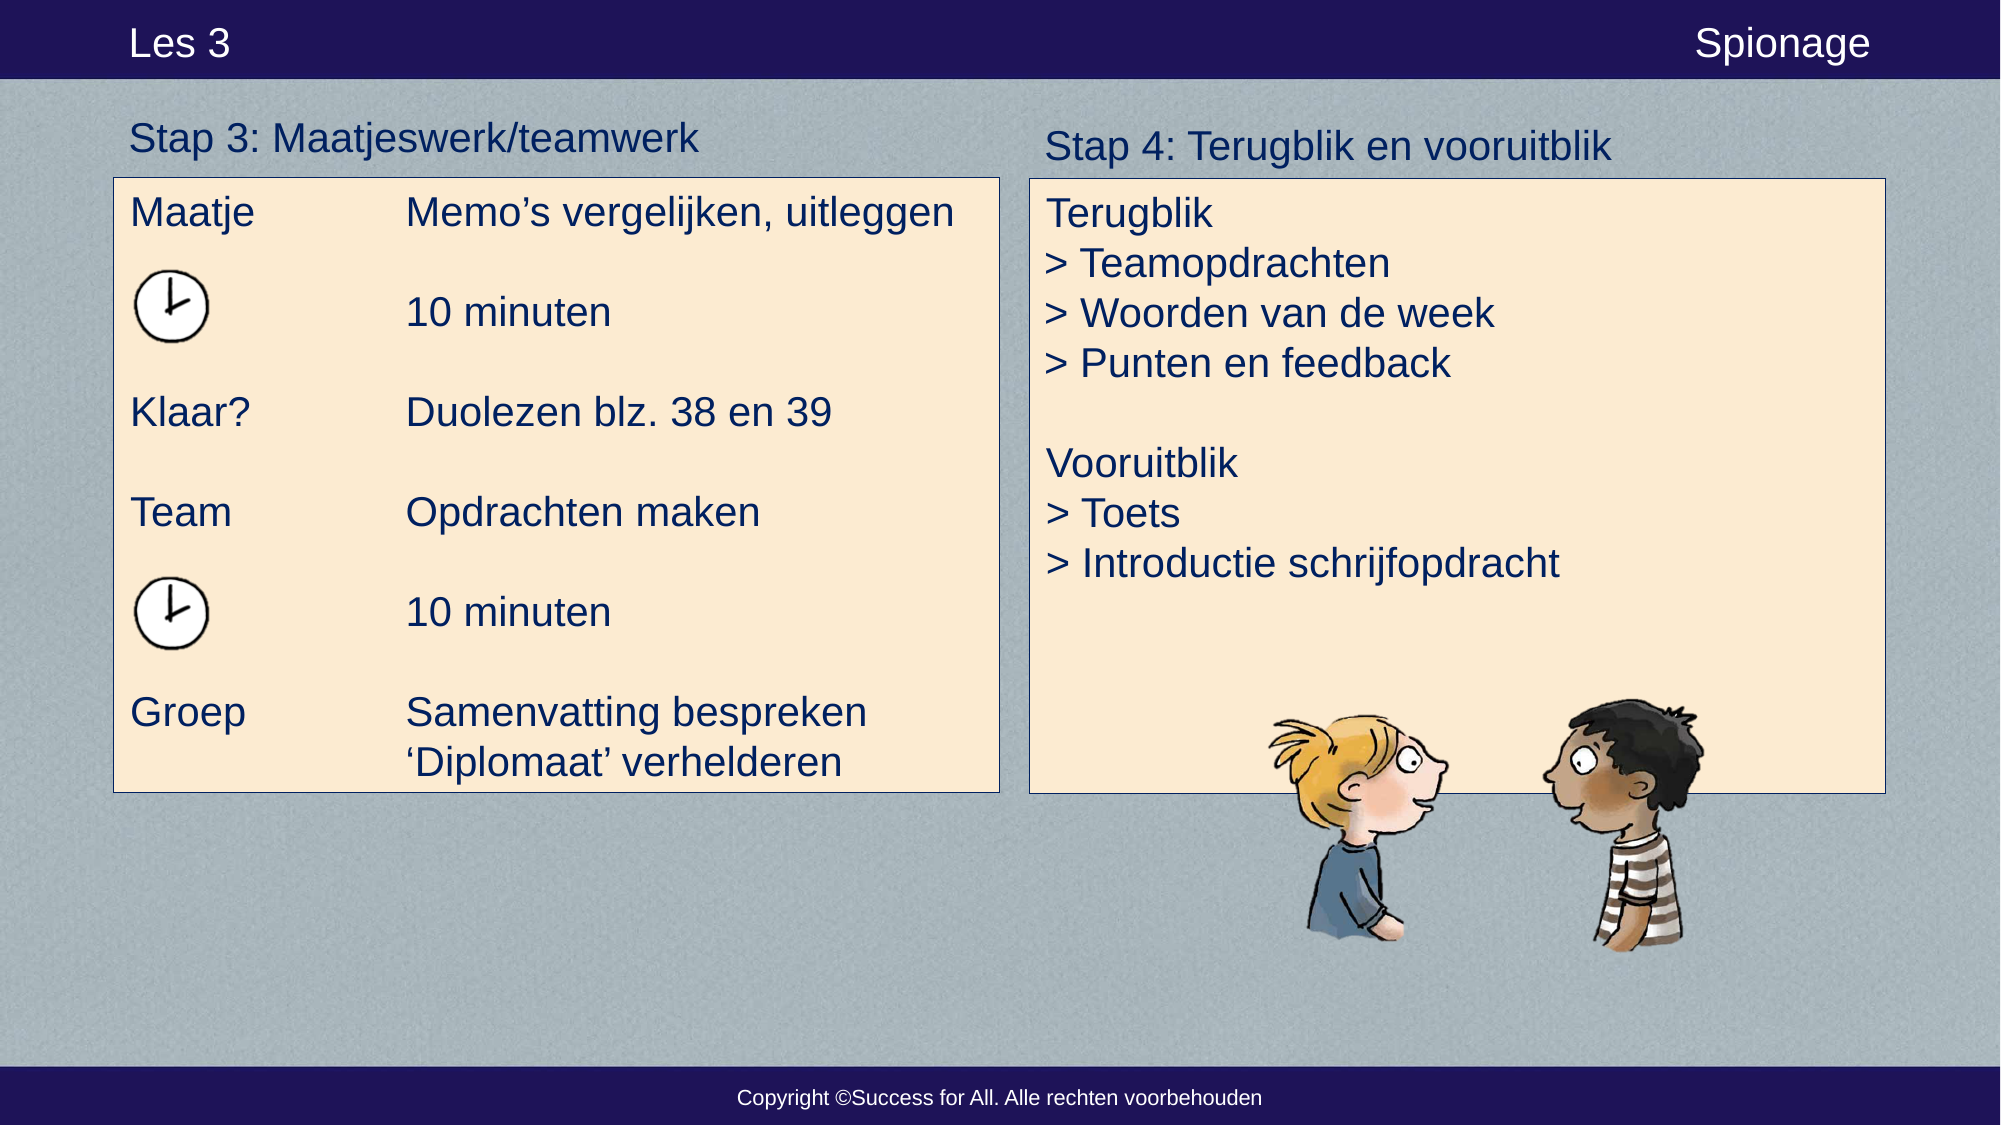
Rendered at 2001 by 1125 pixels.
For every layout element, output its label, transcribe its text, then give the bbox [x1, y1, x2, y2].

text_box Maatje Memo’s vergelijken, uitleggen 10 minuten Klaar? Duolezen blz. 38 en 39 Team Opdrachten maken 10 minuten Groep Samenvatting bespreken ‘Diplomaat’ verhelderen [113, 177, 1000, 793]
text_box Stap 4: Terugblik en vooruitblik [1029, 111, 1822, 177]
text_box Spionage [999, 8, 1886, 73]
text_box Terugblik > Teamopdrachten > Woorden van de week > Punten en feedback Vooruitblik > Toets > Introductie schrijfopdracht [1029, 178, 1886, 794]
text_box Les 3 [114, 8, 354, 73]
text_box Stap 3: Maatjeswerk/teamwerk [114, 103, 907, 169]
picture [0, 0, 2001, 1125]
text_box Copyright ©Success for All. Alle rechten voorbehouden [0, 1076, 2000, 1125]
